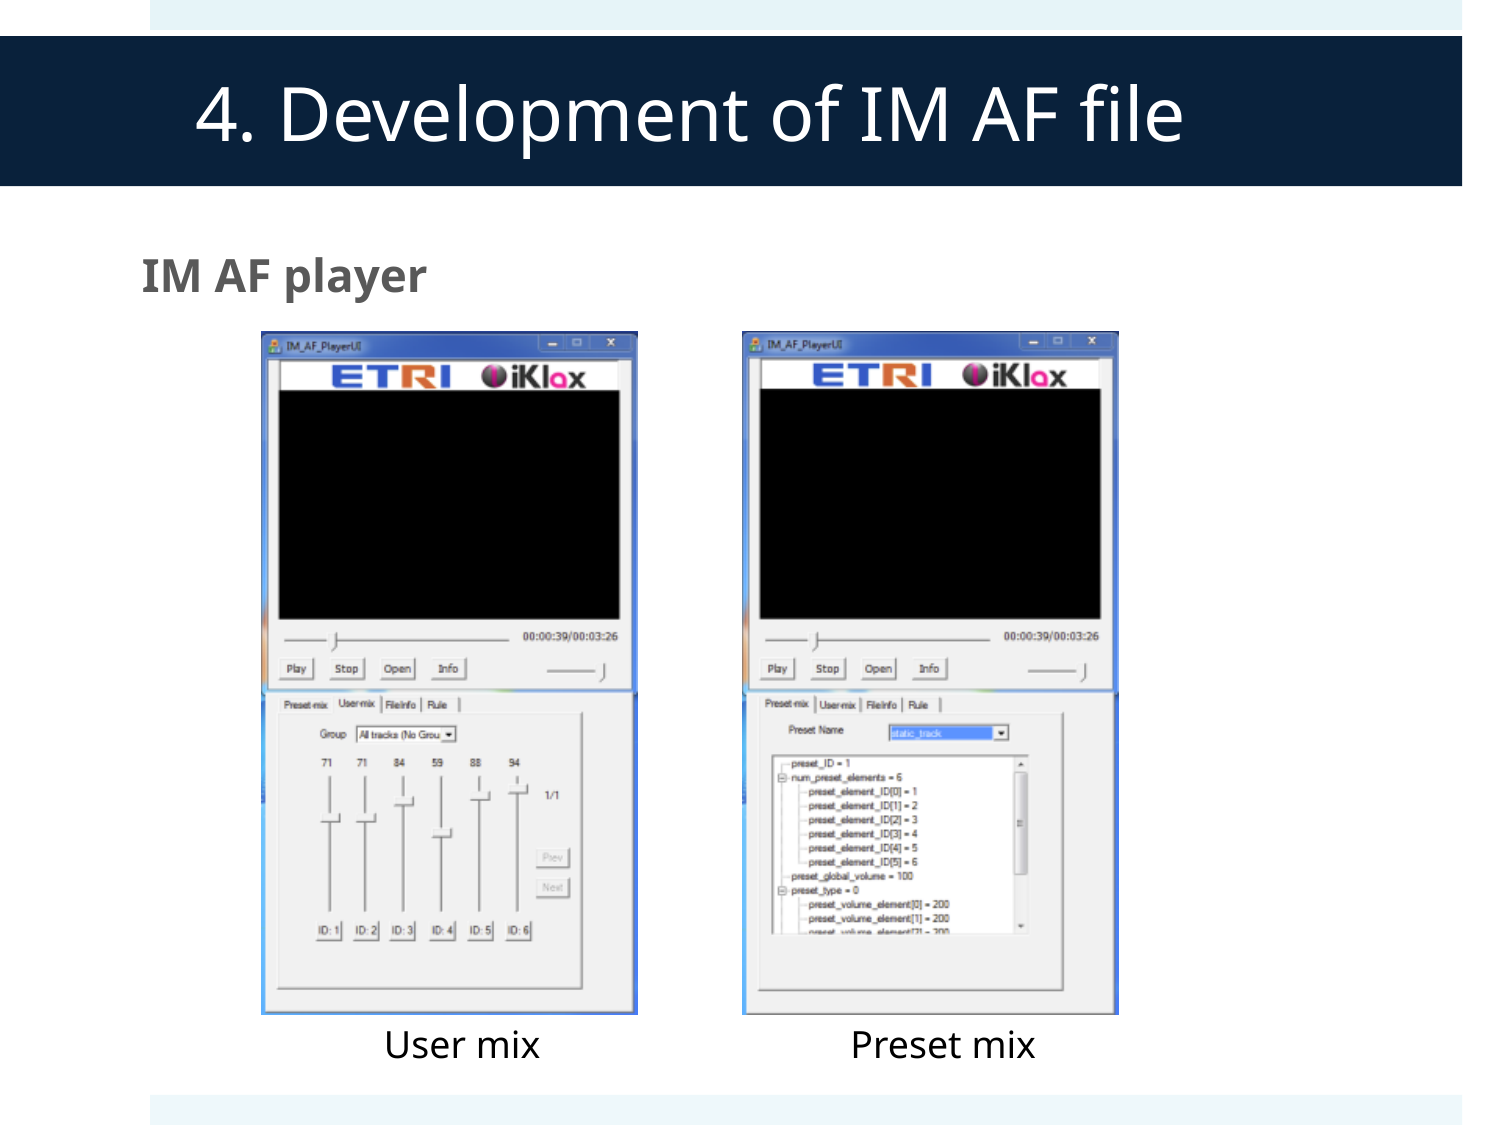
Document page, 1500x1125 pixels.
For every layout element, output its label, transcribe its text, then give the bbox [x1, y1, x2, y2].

picture [741, 331, 1120, 1015]
text_box Preset mix [835, 1015, 1119, 1074]
picture [260, 331, 638, 1015]
text_box User mix [369, 1015, 594, 1074]
list IM AF player [126, 238, 1407, 972]
title 4. Development of IM AF file [0, 36, 1463, 187]
